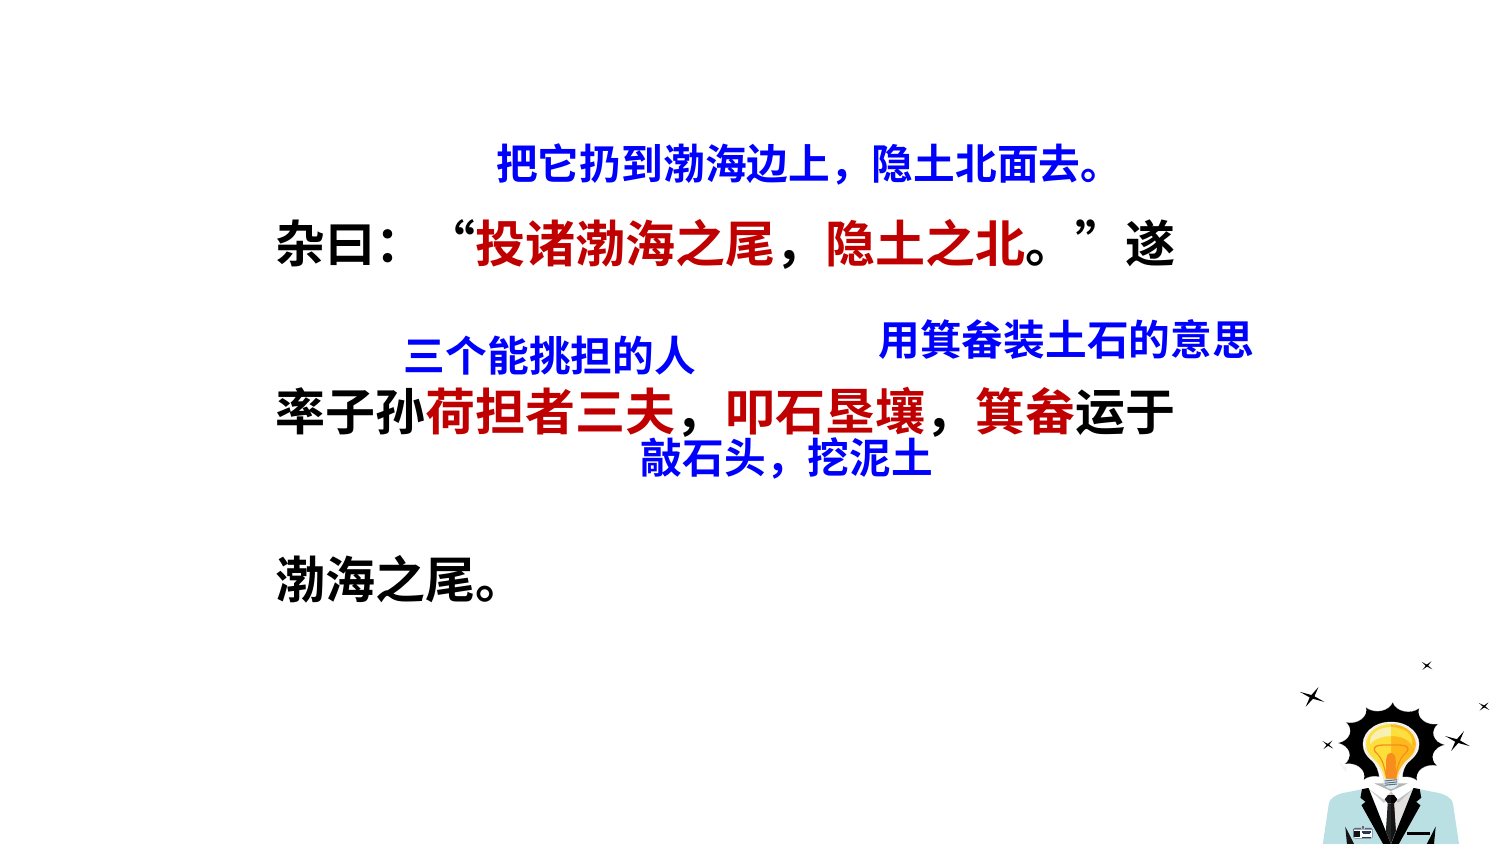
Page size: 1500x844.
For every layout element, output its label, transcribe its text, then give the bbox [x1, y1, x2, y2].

text_box 把它扔到渤海边上，隐土北面去。 [437, 130, 1182, 196]
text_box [1299, 661, 1490, 751]
text_box 用箕畚装土石的意思 [863, 306, 1334, 371]
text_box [1322, 751, 1460, 844]
text_box 敲石头，挖泥土 [626, 424, 993, 490]
text_box 三个能挑担的人 [389, 322, 760, 388]
text_box 杂曰：“投诸渤海之尾，隐土之北。”遂 率子孙荷担者三夫，叩石垦壤，箕畚运于 渤海之尾。 [260, 181, 1230, 617]
